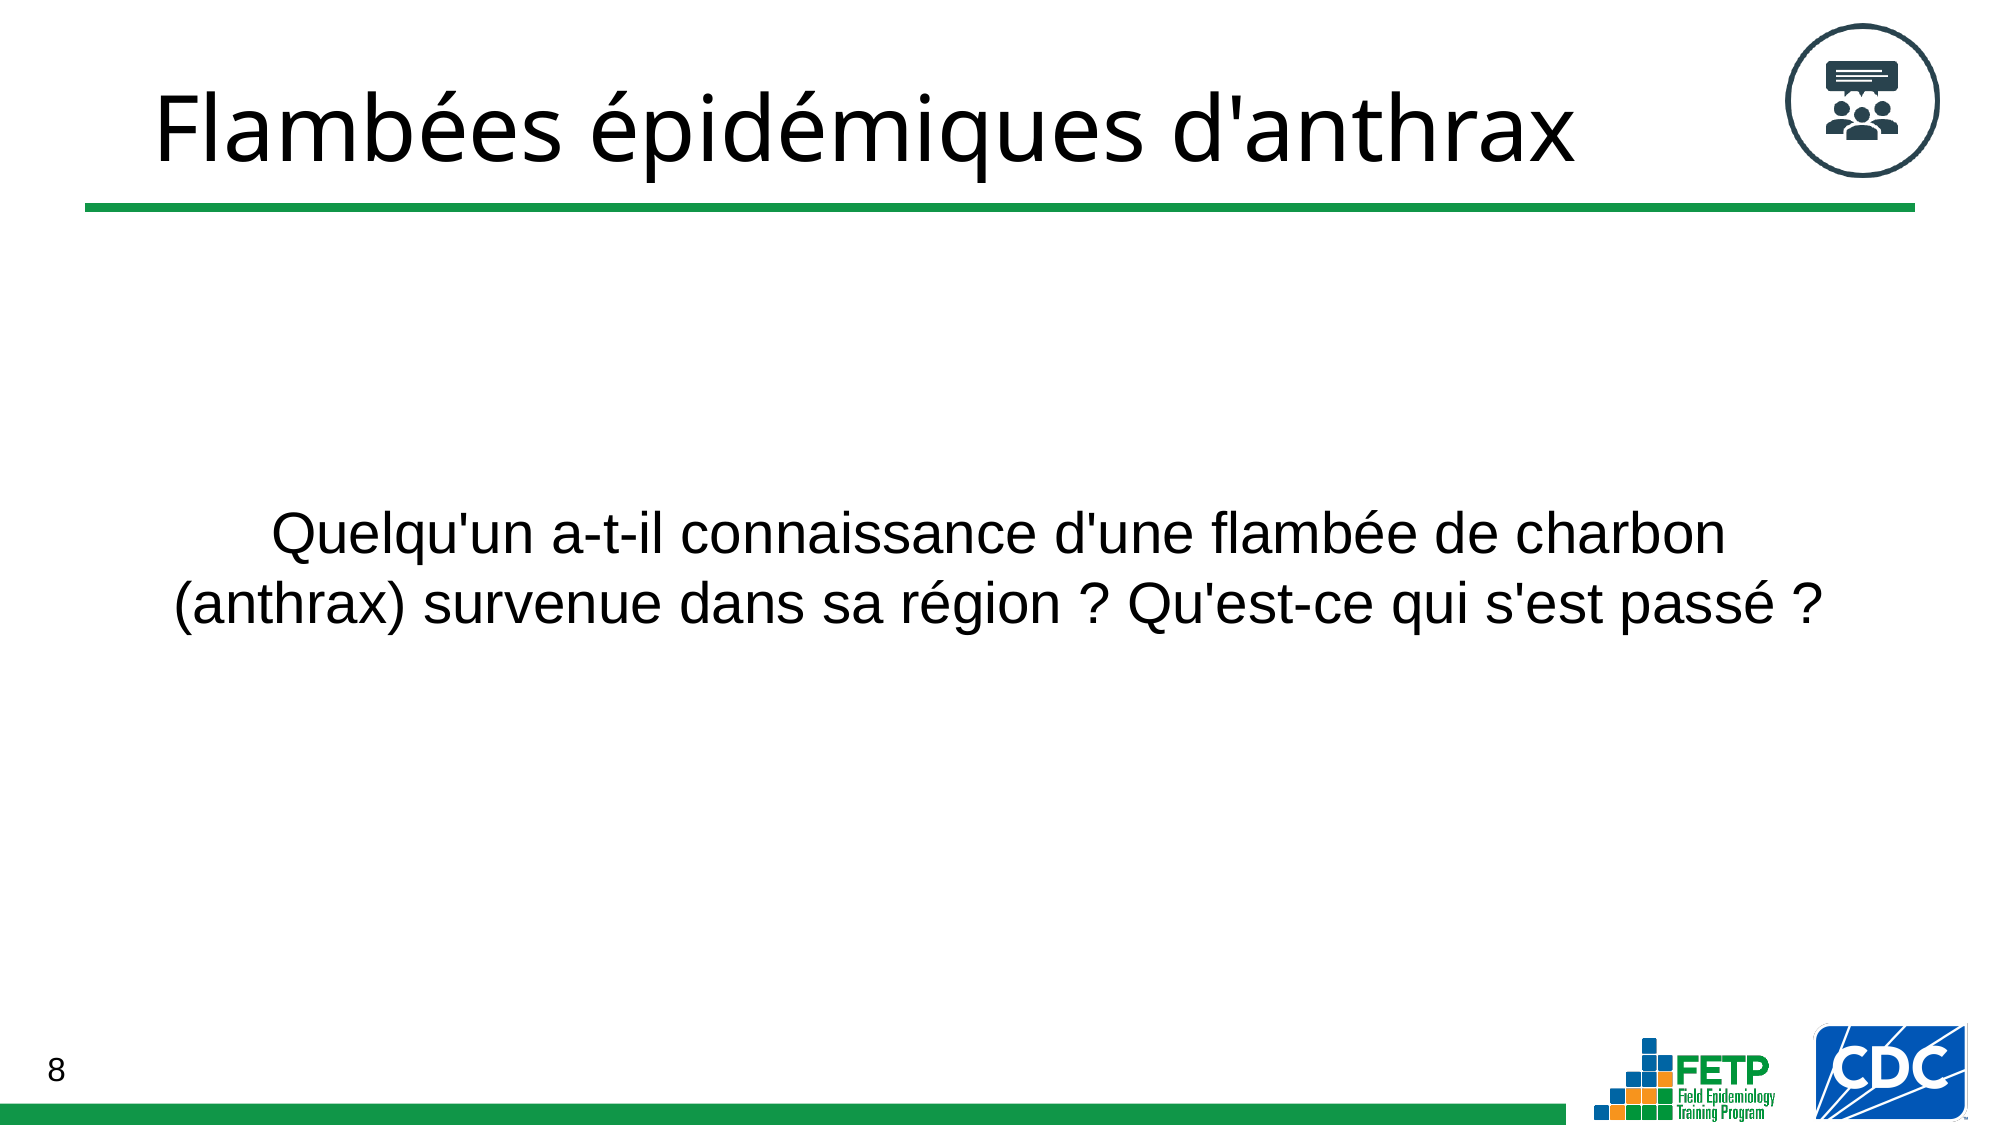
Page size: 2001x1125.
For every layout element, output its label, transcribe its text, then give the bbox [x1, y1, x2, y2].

picture [1785, 23, 1940, 178]
title Flambées épidémiques d'anthrax [137, 75, 1738, 207]
picture [1813, 1023, 1968, 1122]
picture [1594, 1038, 1775, 1122]
list Quelqu'un a-t-il connaissance d'une flambée de charbon (anthrax) survenue dans sa région ? Qu'est-ce qui s'est passé ? [137, 242, 1863, 888]
